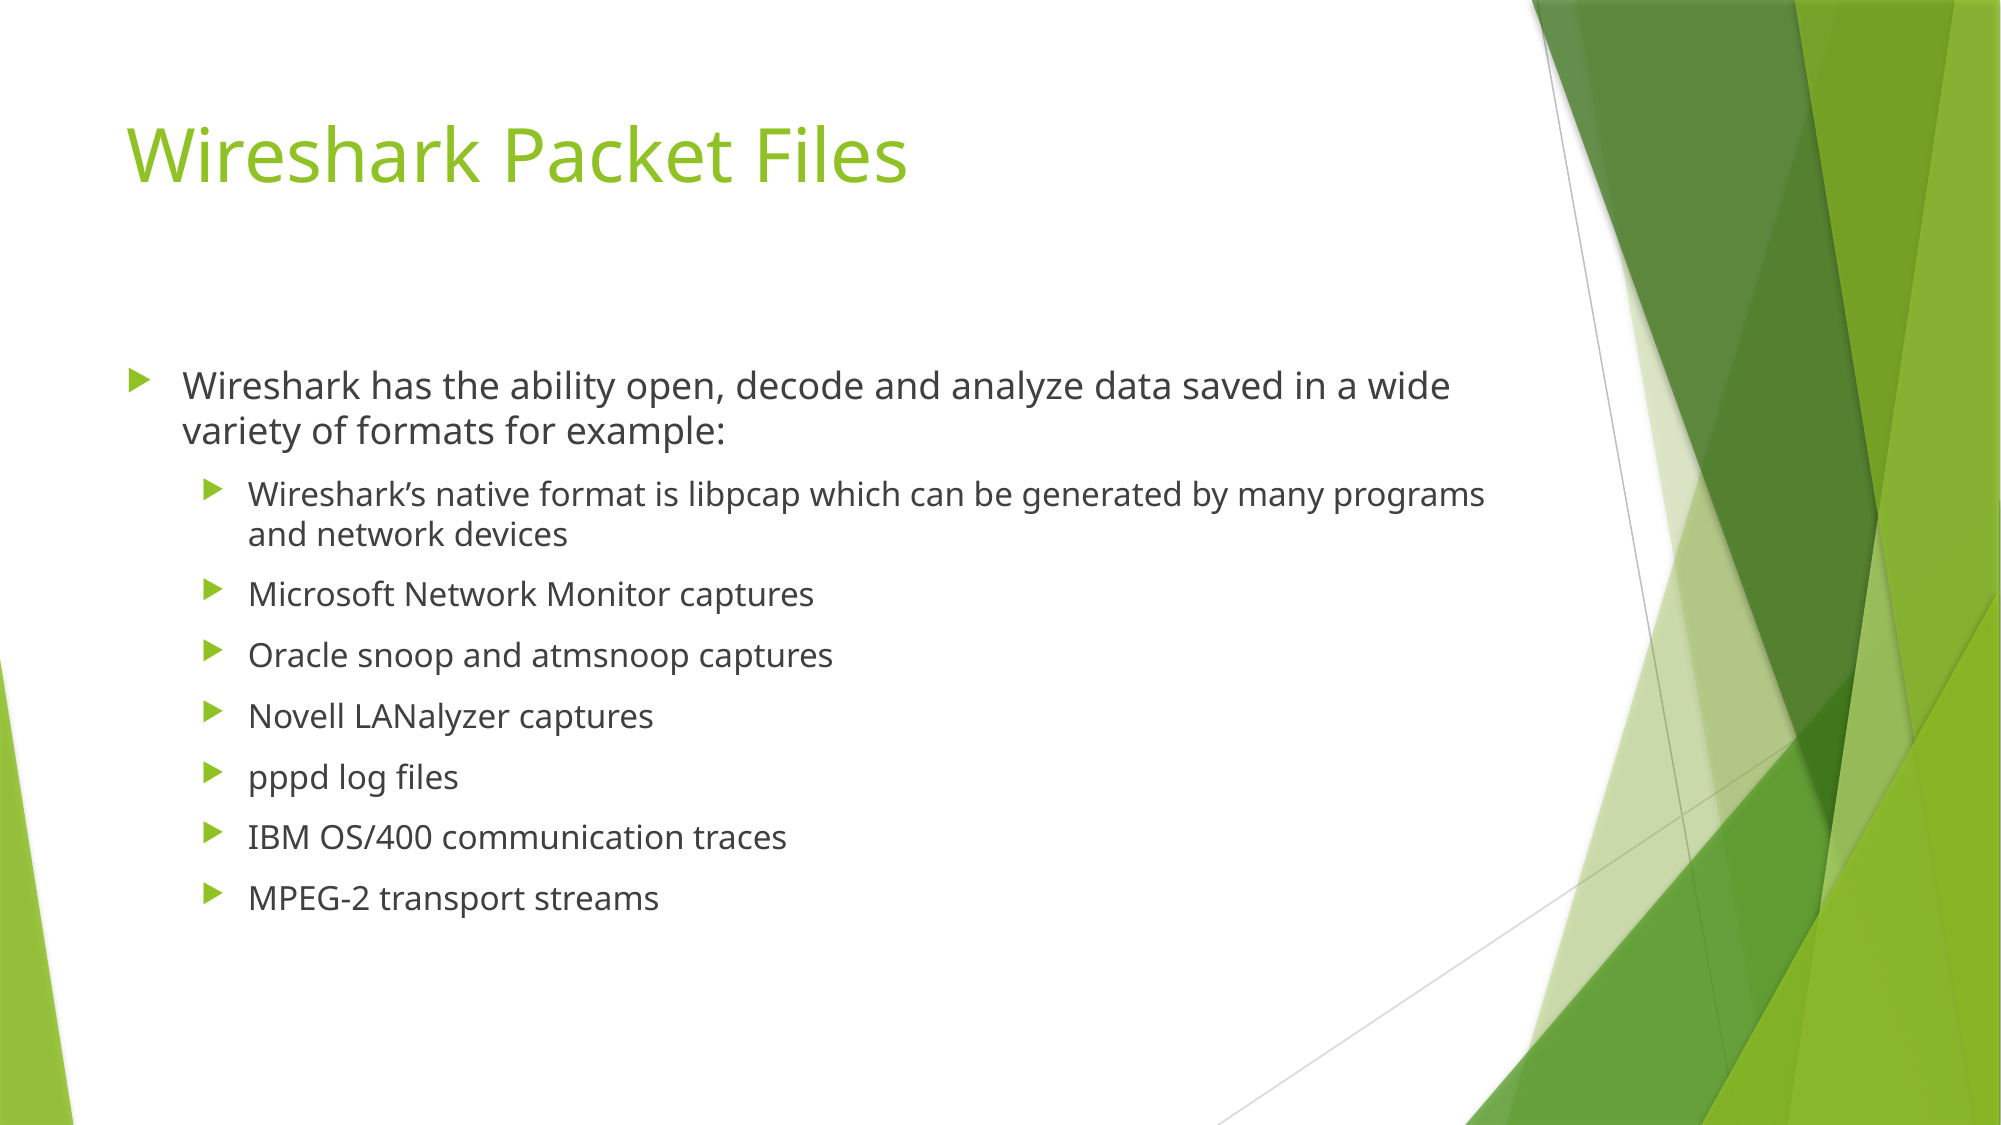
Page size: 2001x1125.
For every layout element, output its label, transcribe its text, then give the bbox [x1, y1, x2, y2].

title Wireshark Packet Files [111, 99, 1522, 317]
list Wireshark has the ability open, decode and analyze data saved in a wide variety of formats for example: Wireshark’s native format is libpcap which can be generated by many programs and network devices Microsoft Network Monitor captures Oracle snoop and atmsnoop captures Novell LANalyzer captures pppd log files IBM OS/400 communication traces MPEG-2 transport streams [111, 354, 1522, 992]
